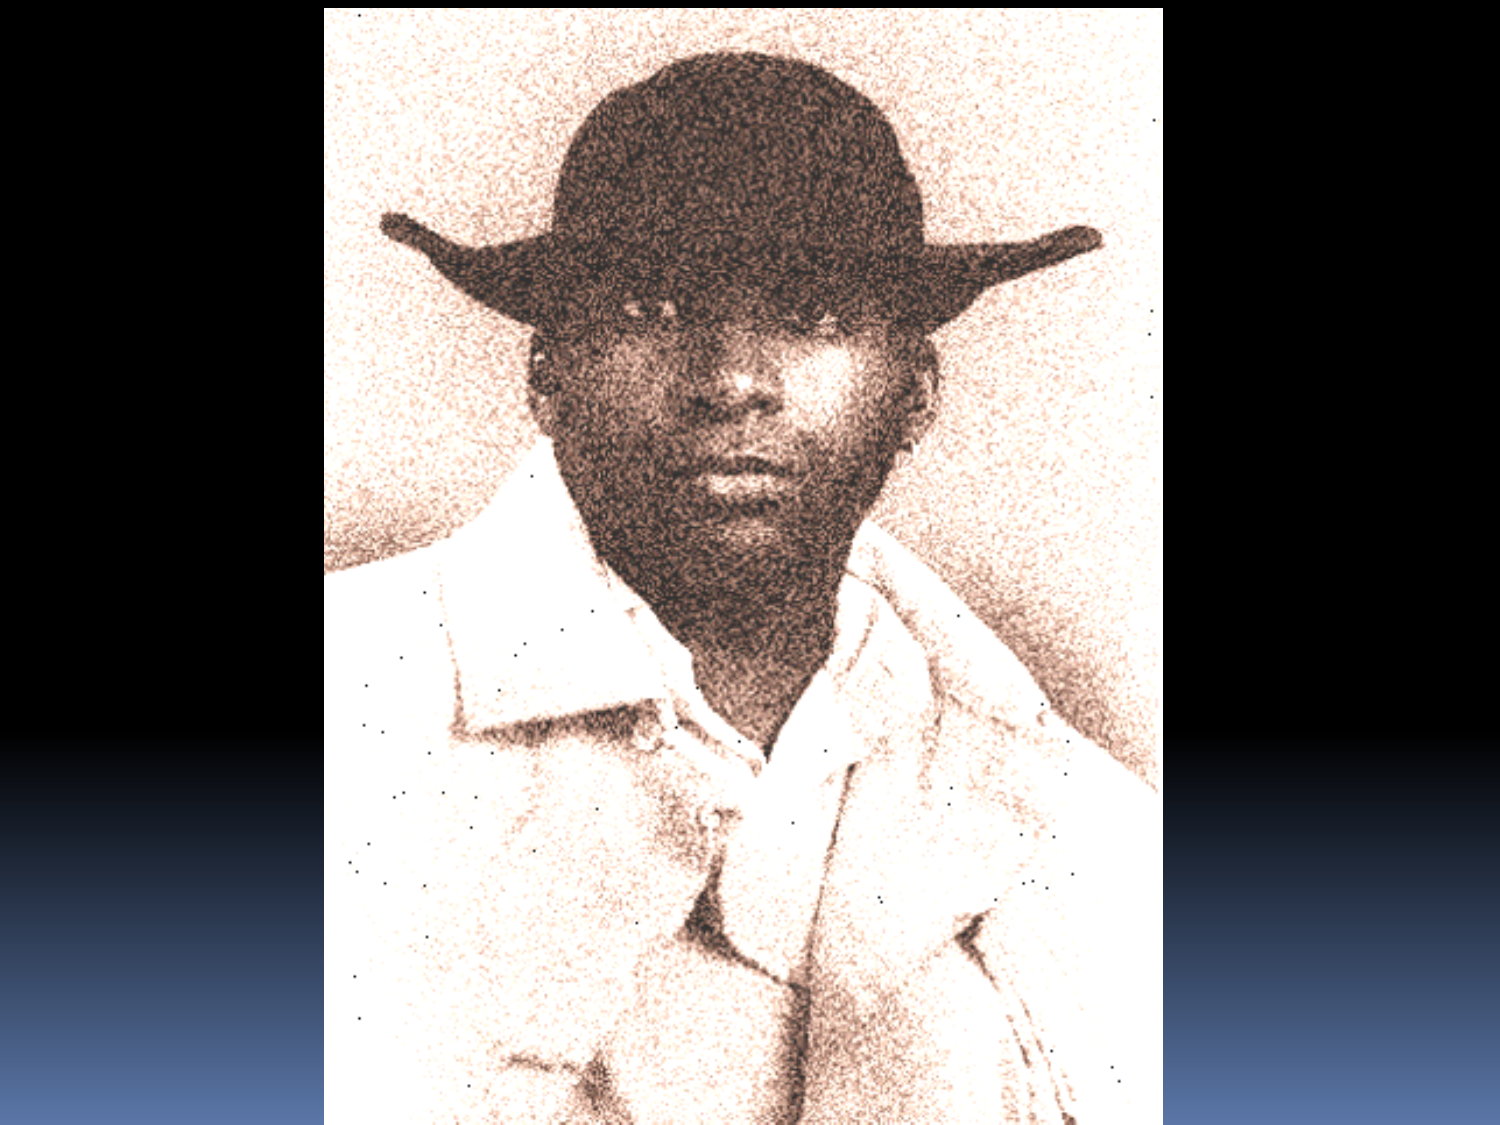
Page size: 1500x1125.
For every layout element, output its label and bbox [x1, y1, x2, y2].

picture [324, 7, 1163, 1125]
